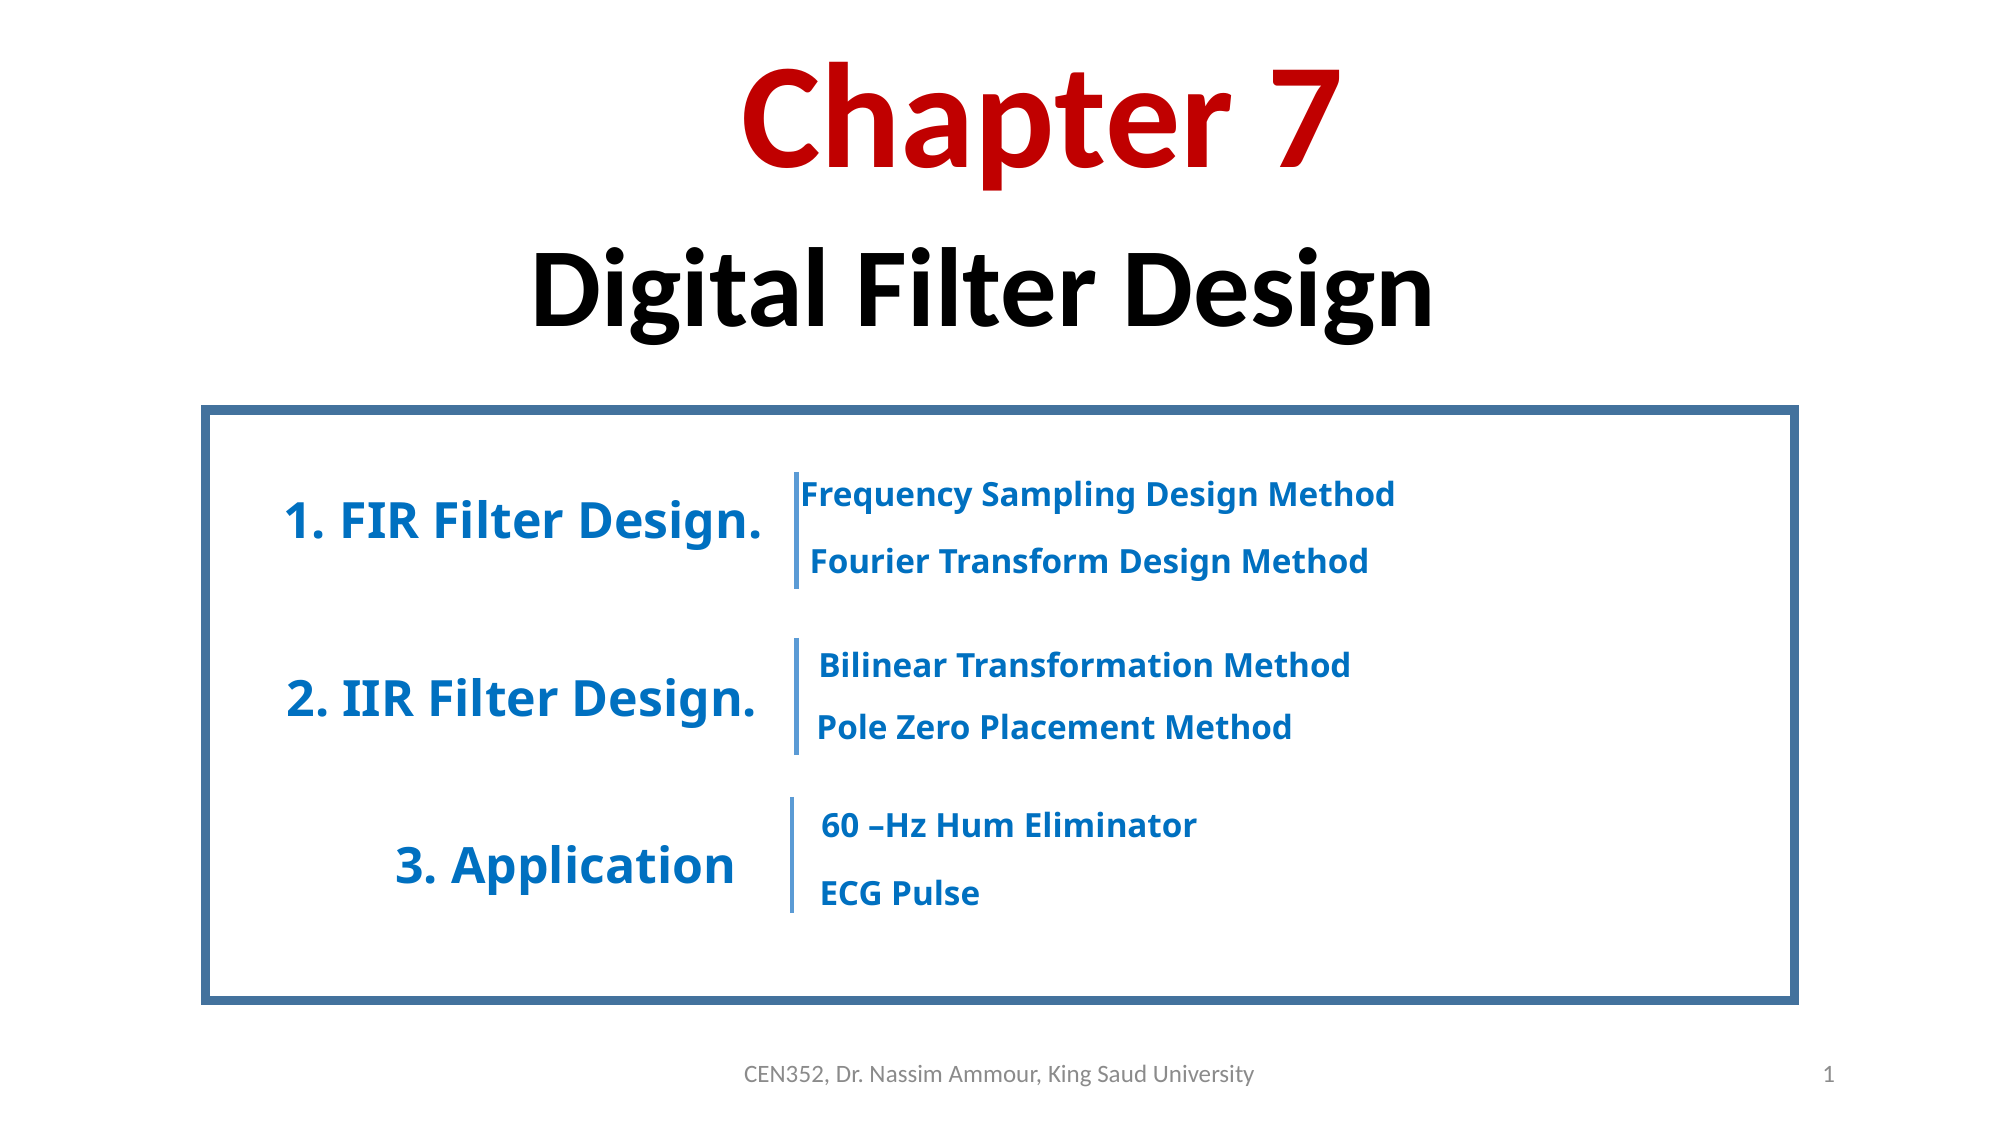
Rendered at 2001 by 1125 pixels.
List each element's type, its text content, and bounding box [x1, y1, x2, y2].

text_box FIR Filter Design. [268, 471, 794, 556]
text_box 60 –Hz Hum Eliminator [806, 796, 1213, 852]
text_box Bilinear Transformation Method [803, 637, 1376, 692]
text_box 2. IIR Filter Design. [271, 650, 773, 735]
slide_number 1 [1782, 1042, 1851, 1103]
text_box Pole Zero Placement Method [801, 699, 1309, 754]
text_box [205, 409, 1795, 1002]
text_box Digital Filter Design [515, 206, 1453, 357]
text_box Chapter 7 [726, 9, 1359, 205]
footer CEN352, Dr. Nassim Ammour, King Saud University [662, 1042, 1338, 1103]
text_box 3. Application [380, 826, 765, 902]
text_box Frequency Sampling Design Method [785, 465, 1412, 520]
text_box ECG Pulse [804, 864, 996, 919]
text_box Fourier Transform Design Method [799, 527, 1385, 588]
